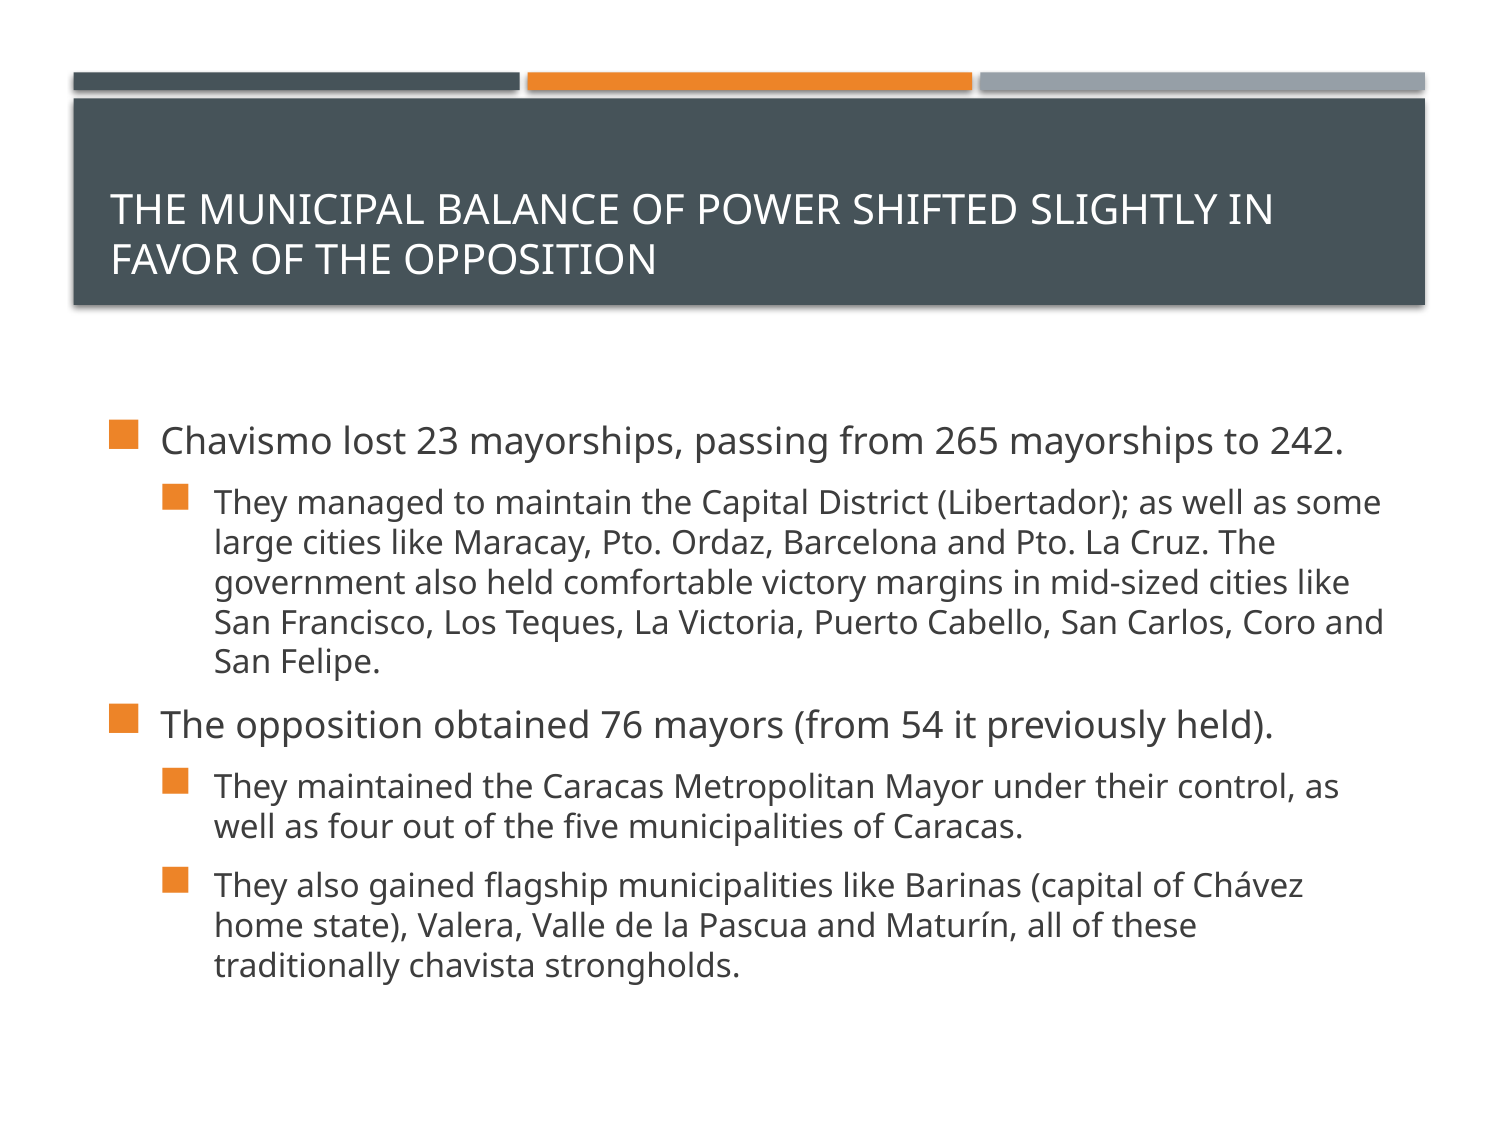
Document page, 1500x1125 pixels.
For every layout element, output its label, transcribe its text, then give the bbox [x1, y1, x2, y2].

list Chavismo lost 23 mayorships, passing from 265 mayorships to 242. They managed to maintain the Capital District (Libertador); as well as some large cities like Maracay, Pto. Ordaz, Barcelona and Pto. La Cruz. The government also held comfortable victory margins in mid-sized cities like San Francisco, Los Teques, La Victoria, Puerto Cabello, San Carlos, Coro and San Felipe. The opposition obtained 76 mayors (from 54 it previously held). They maintained the Caracas Metropolitan Mayor under their control, as well as four out of the five municipalities of Caracas. They also gained flagship municipalities like Barinas (capital of Chávez home state), Valera, Valle de la Pascua and Maturín, all of these traditionally chavista strongholds. [95, 365, 1406, 1035]
title The municipal balance of power shifted slightly in favor of the opposition [95, 112, 1406, 291]
